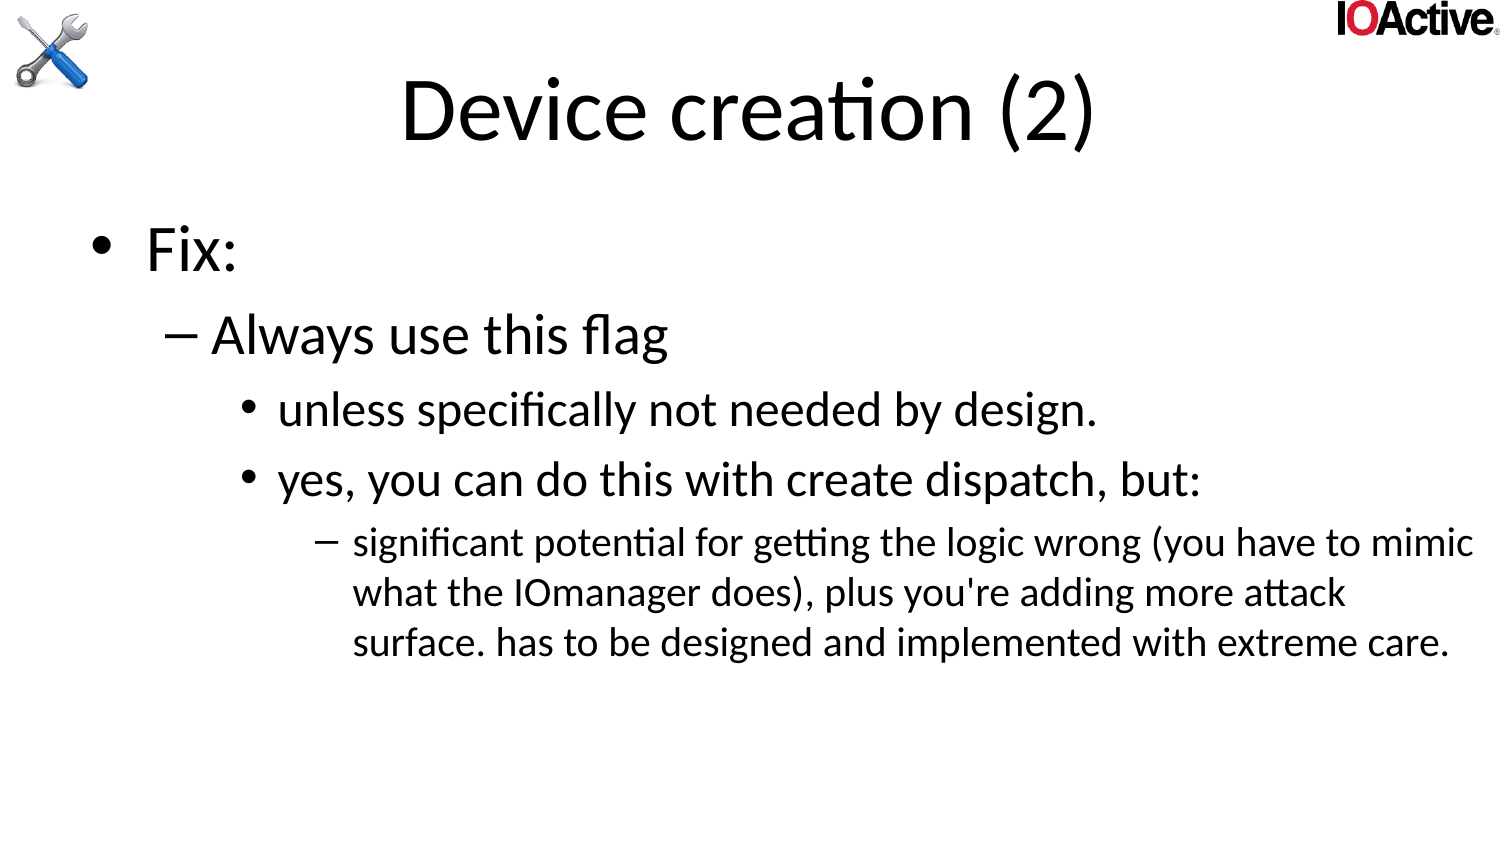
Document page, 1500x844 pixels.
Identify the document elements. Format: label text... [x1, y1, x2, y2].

list Fix: Always use this flag unless specifically not needed by design. yes, you can do this with create dispatch, but: significant potential for getting the logic wrong (you have to mimic what the IOmanager does), plus you're adding more attack surface. has to be designed and implemented with extreme care. [75, 196, 1500, 844]
picture [0, 0, 101, 101]
picture [1337, 0, 1500, 36]
title Device creation (2) [75, 33, 1425, 175]
